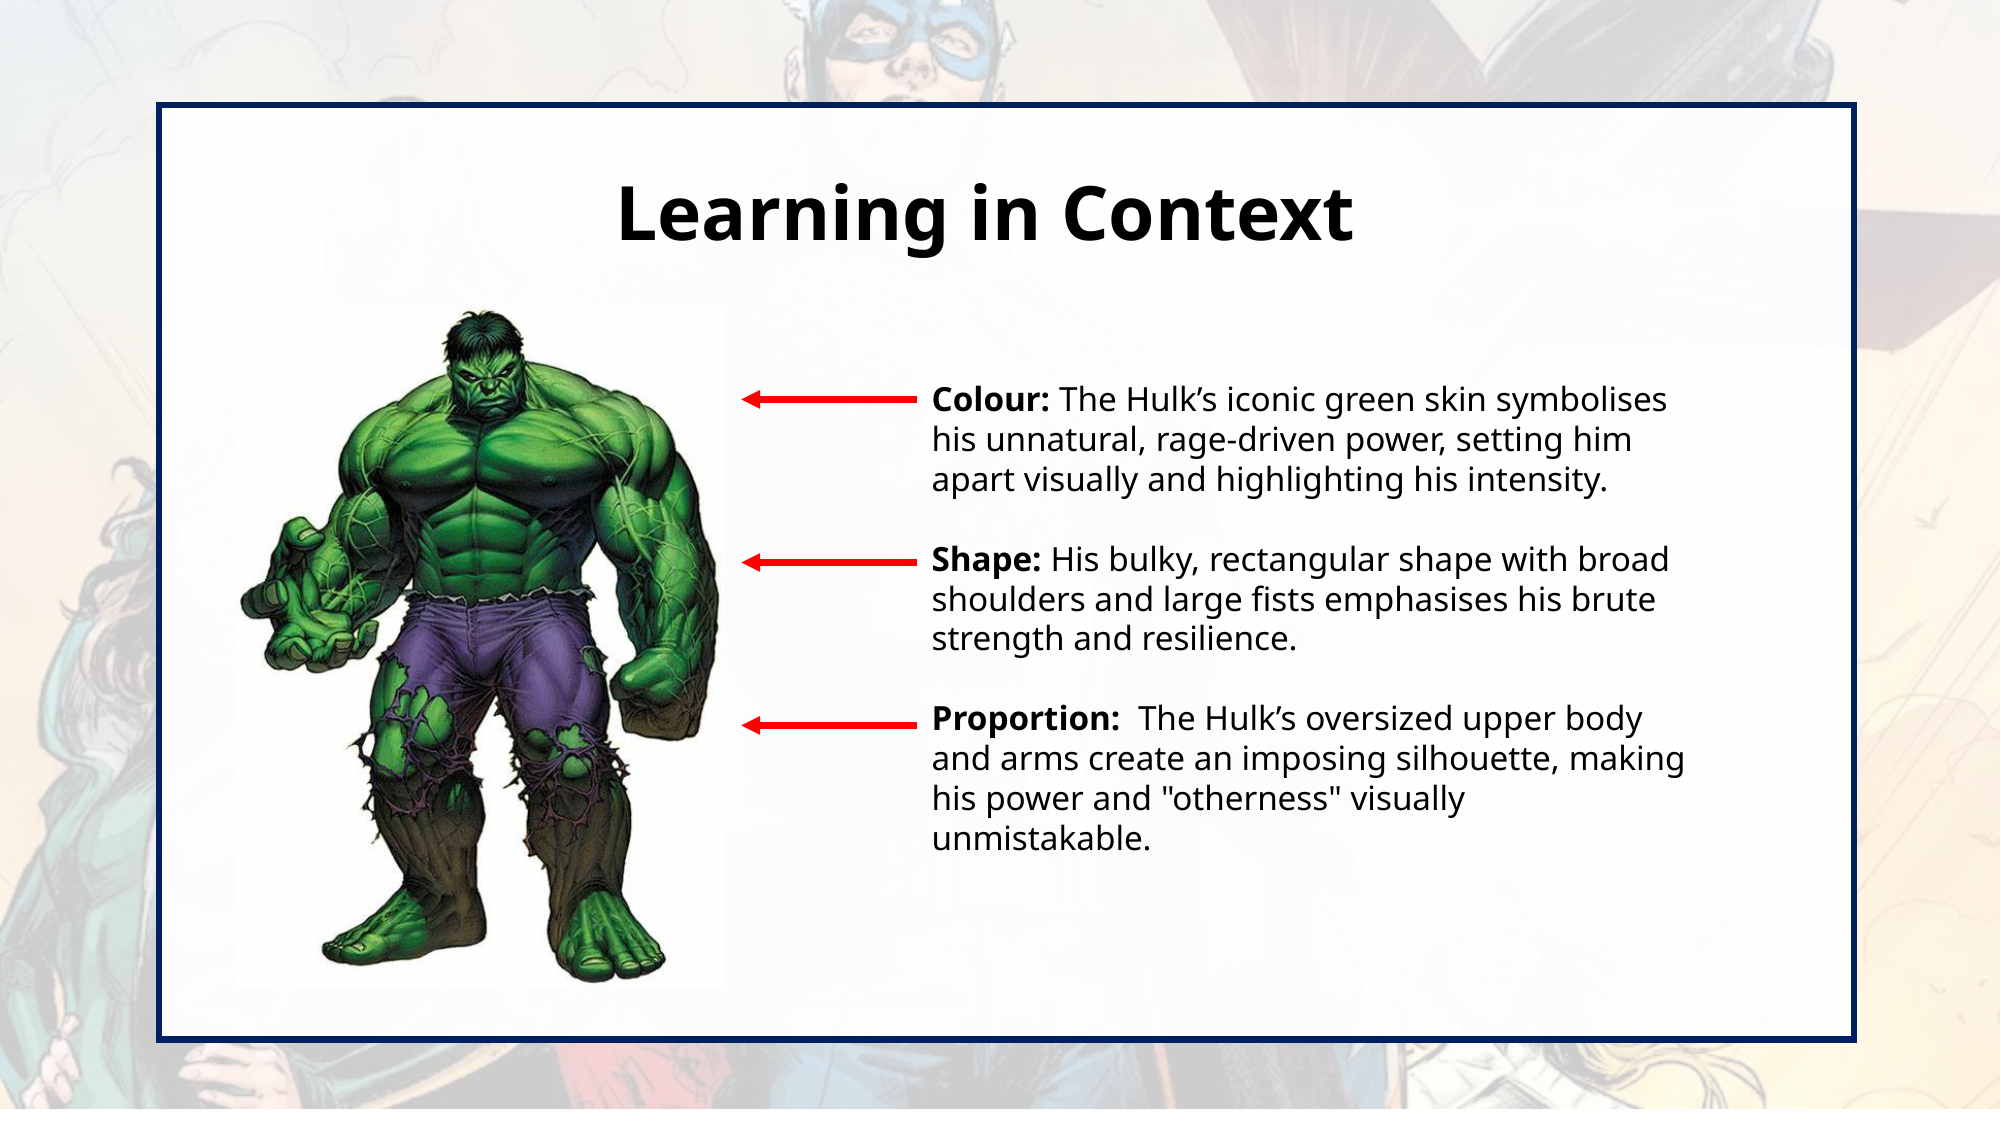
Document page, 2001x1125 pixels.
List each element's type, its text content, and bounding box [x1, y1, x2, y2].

picture [235, 305, 724, 988]
text_box Learning in Context [195, 158, 1776, 264]
text_box Colour: The Hulk’s iconic green skin symbolises his unnatural, rage-driven power, setting him apart visually and highlighting his intensity. Shape: His bulky, rectangular shape with broad shoulders and large fists emphasises his brute strength and resilience. Proportion: The Hulk’s oversized upper body and arms create an imposing silhouette, making his power and "otherness" visually unmistakable. [916, 370, 1710, 865]
text_box Flipbook animation [158, 104, 1855, 1041]
